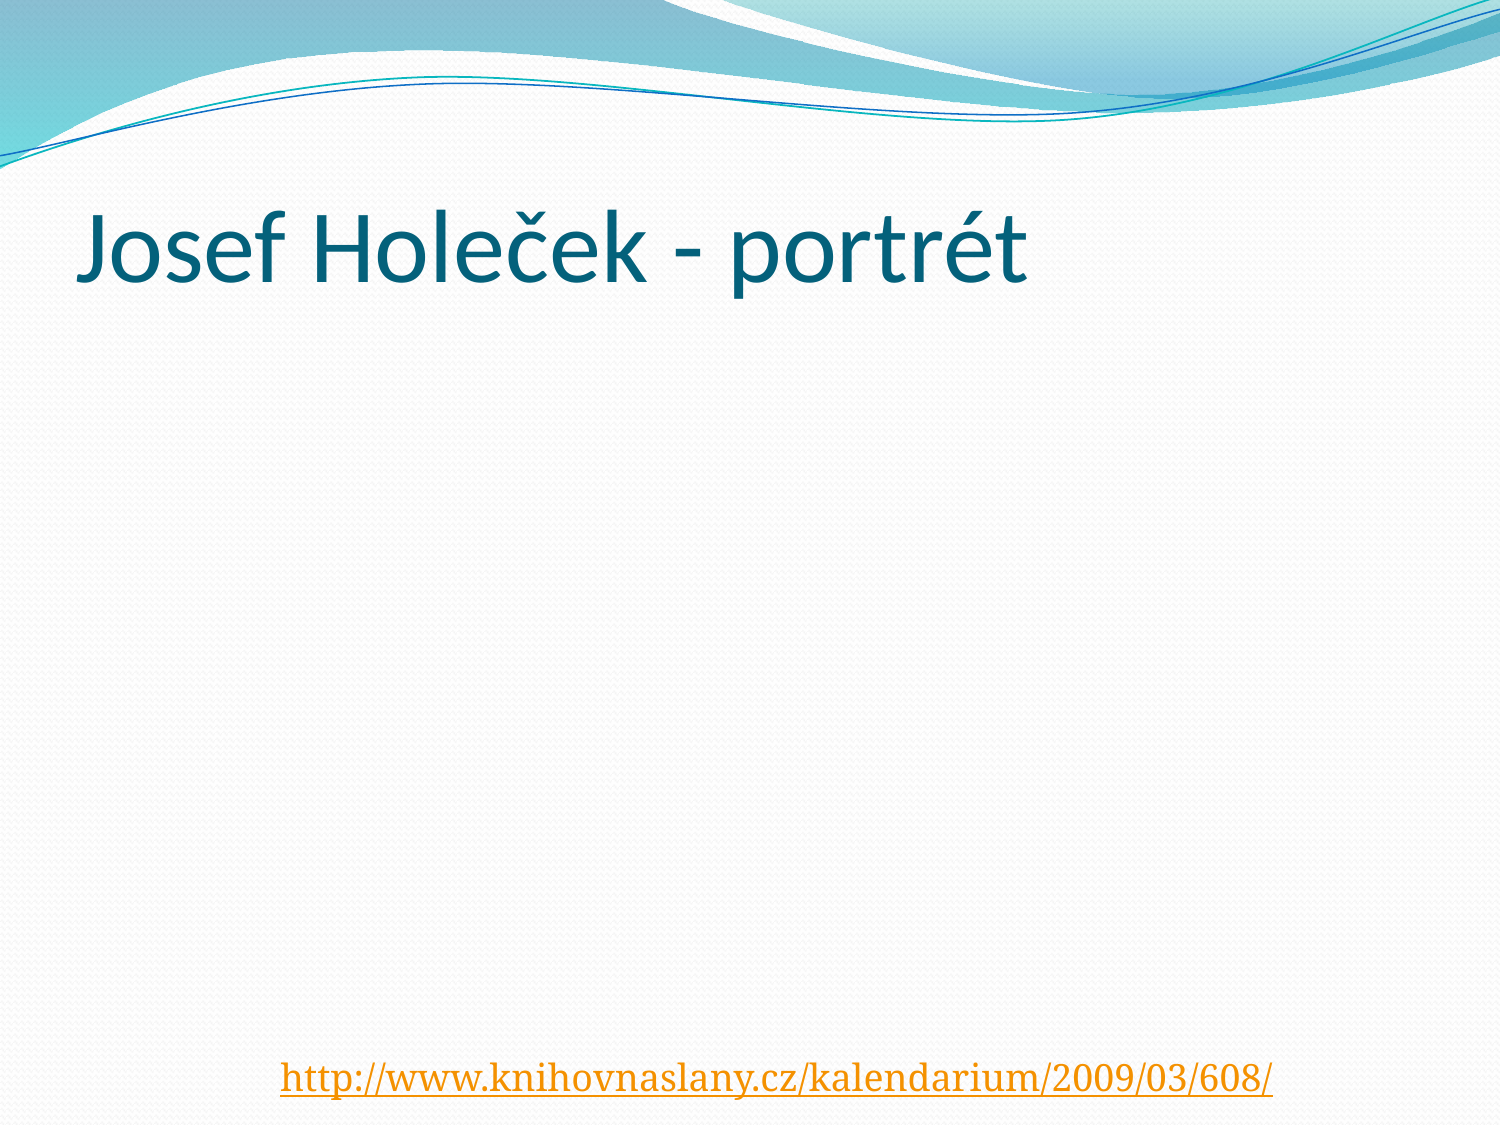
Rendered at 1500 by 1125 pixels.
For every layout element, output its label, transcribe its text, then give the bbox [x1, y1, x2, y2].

text_box http://www.knihovnaslany.cz/kalendarium/2009/03/608/ [265, 1046, 1373, 1125]
title Josef Holeček - portrét [75, 115, 1425, 303]
